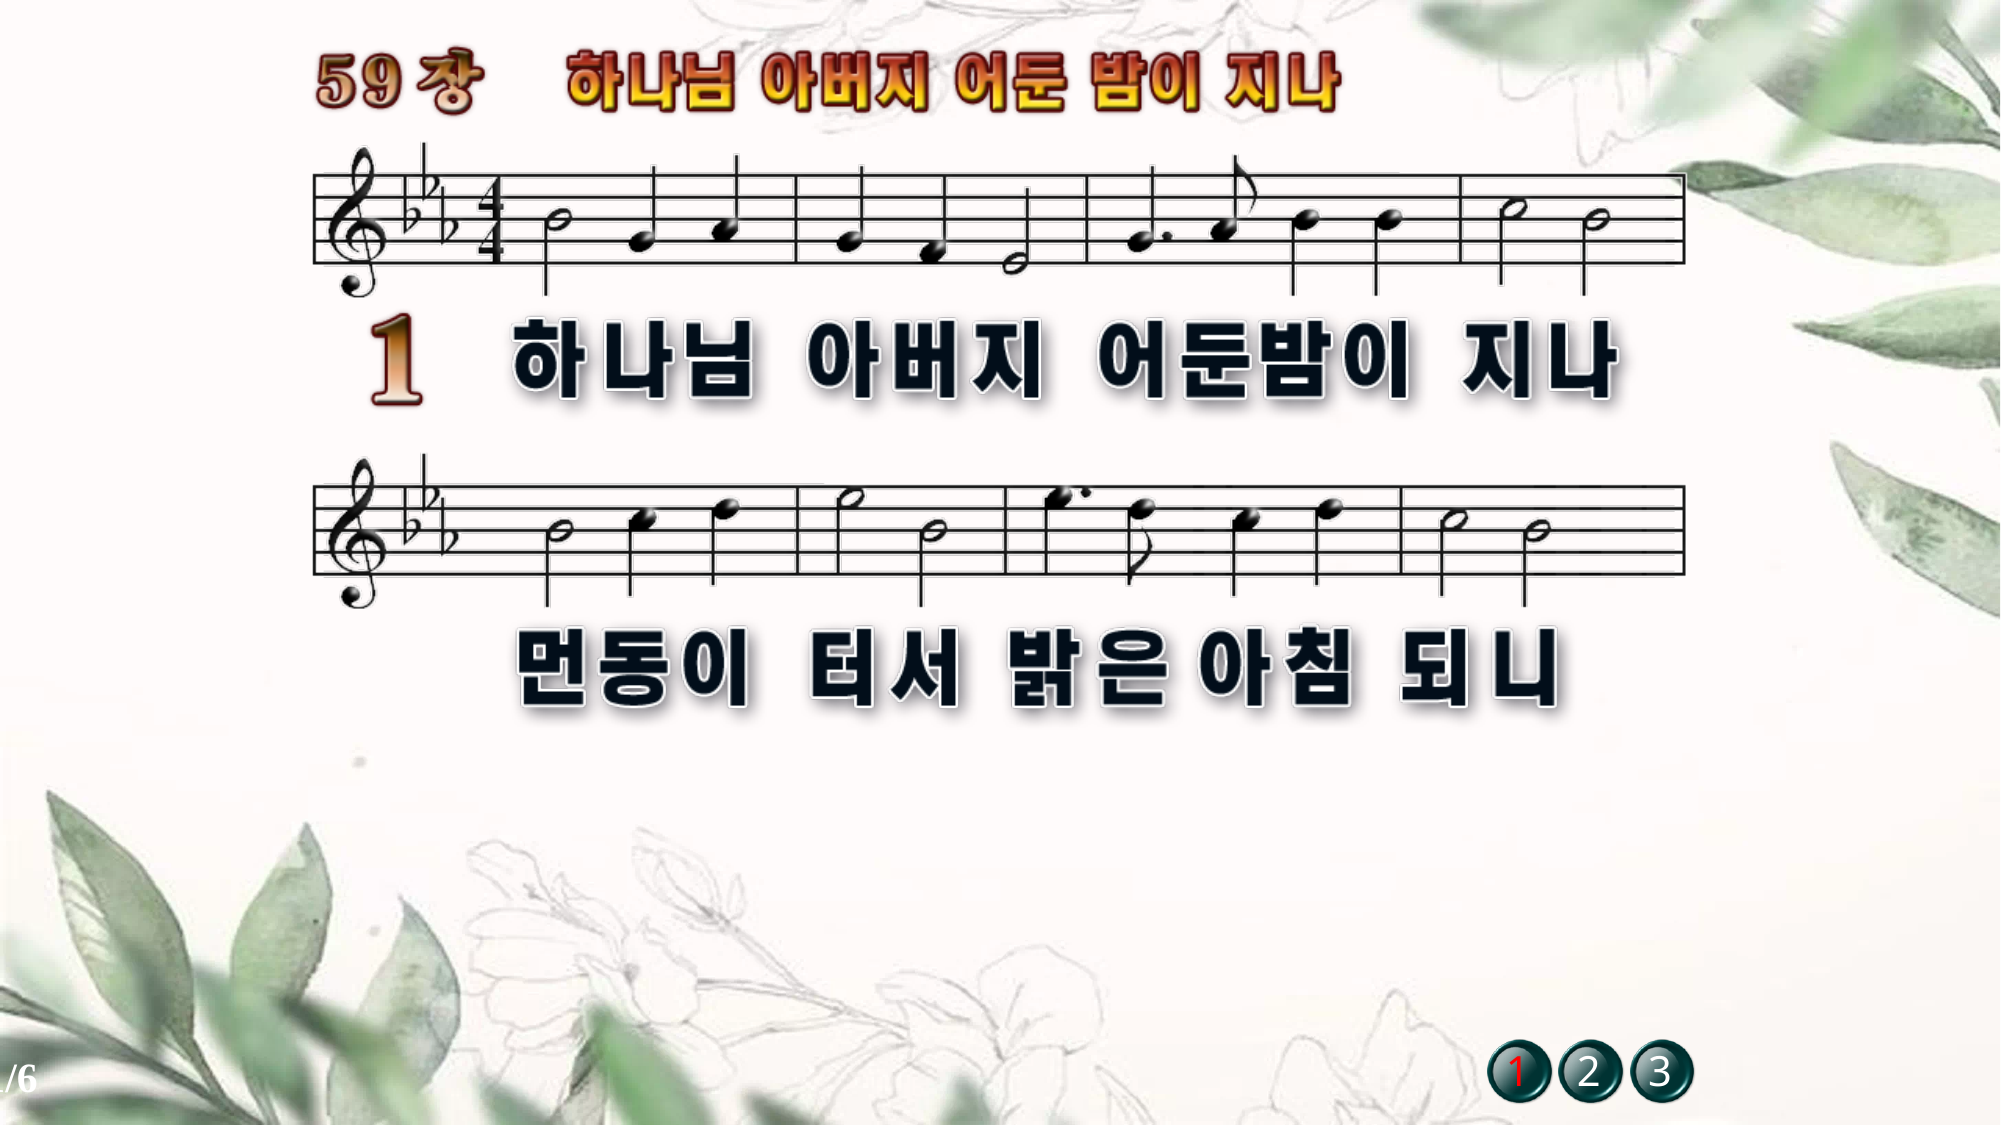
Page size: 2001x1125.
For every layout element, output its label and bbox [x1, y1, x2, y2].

picture [0, 0, 2001, 1125]
text_box [1555, 1035, 1626, 1106]
text_box [1627, 1035, 1697, 1106]
text_box [1484, 1035, 1555, 1106]
